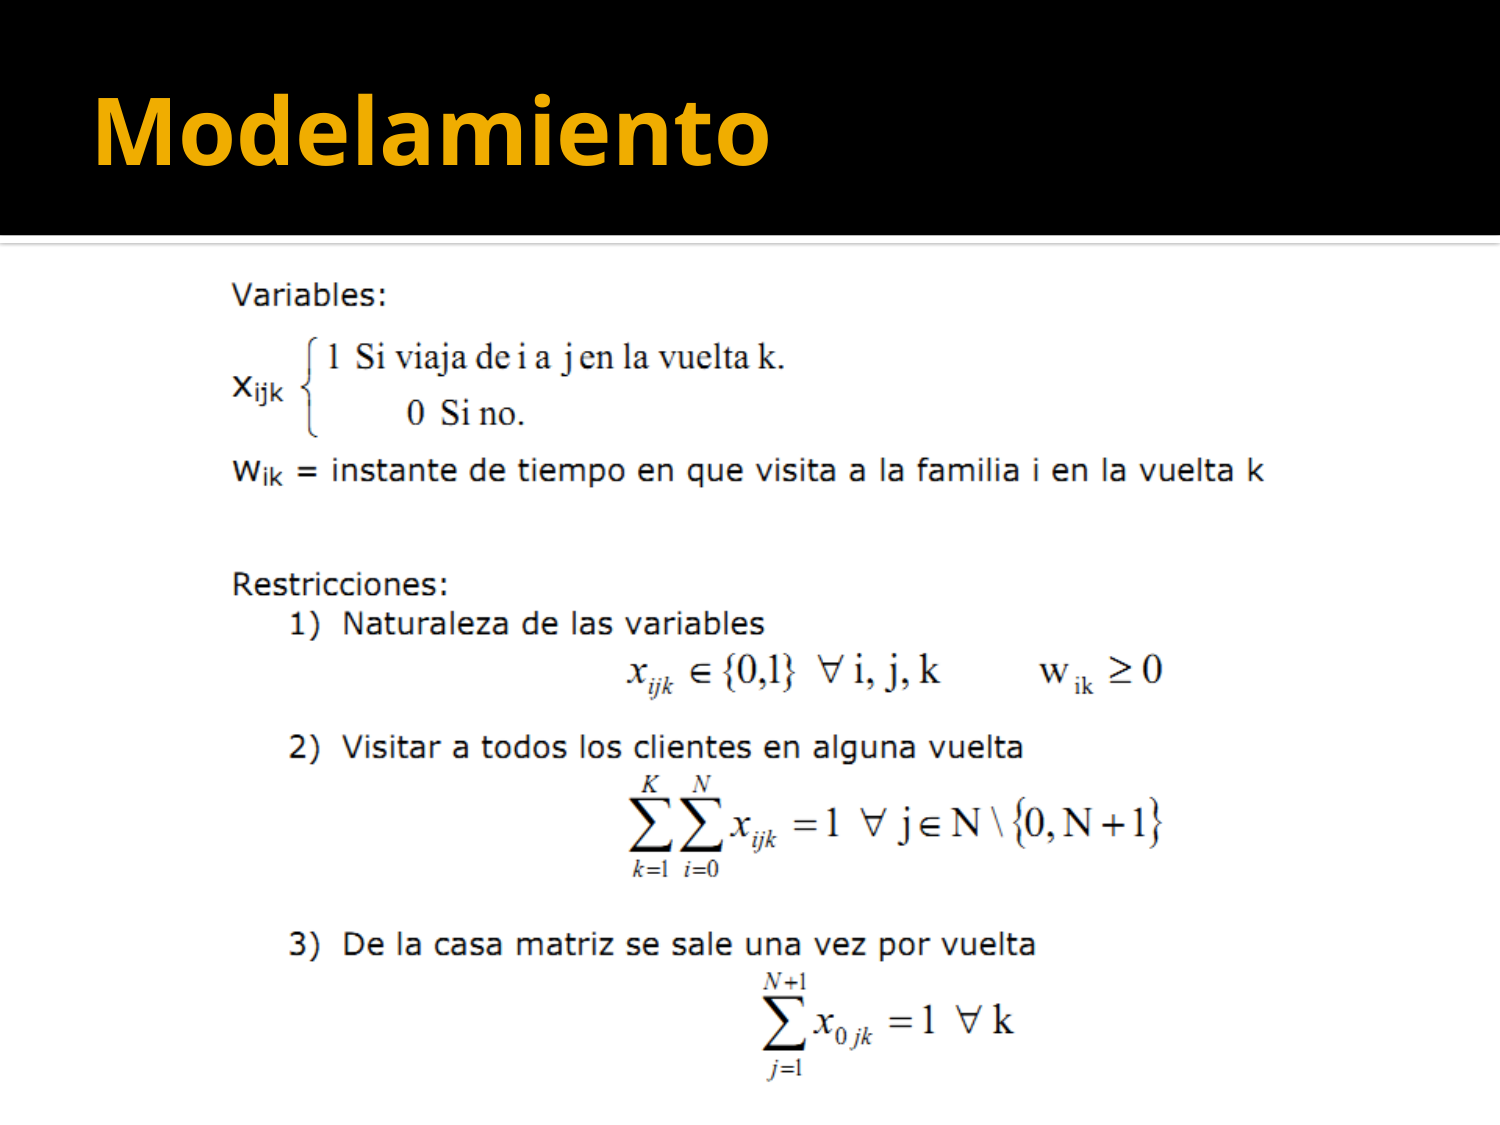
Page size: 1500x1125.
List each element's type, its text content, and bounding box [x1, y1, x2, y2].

title Modelamiento [75, 25, 1425, 231]
picture [218, 278, 1317, 1094]
